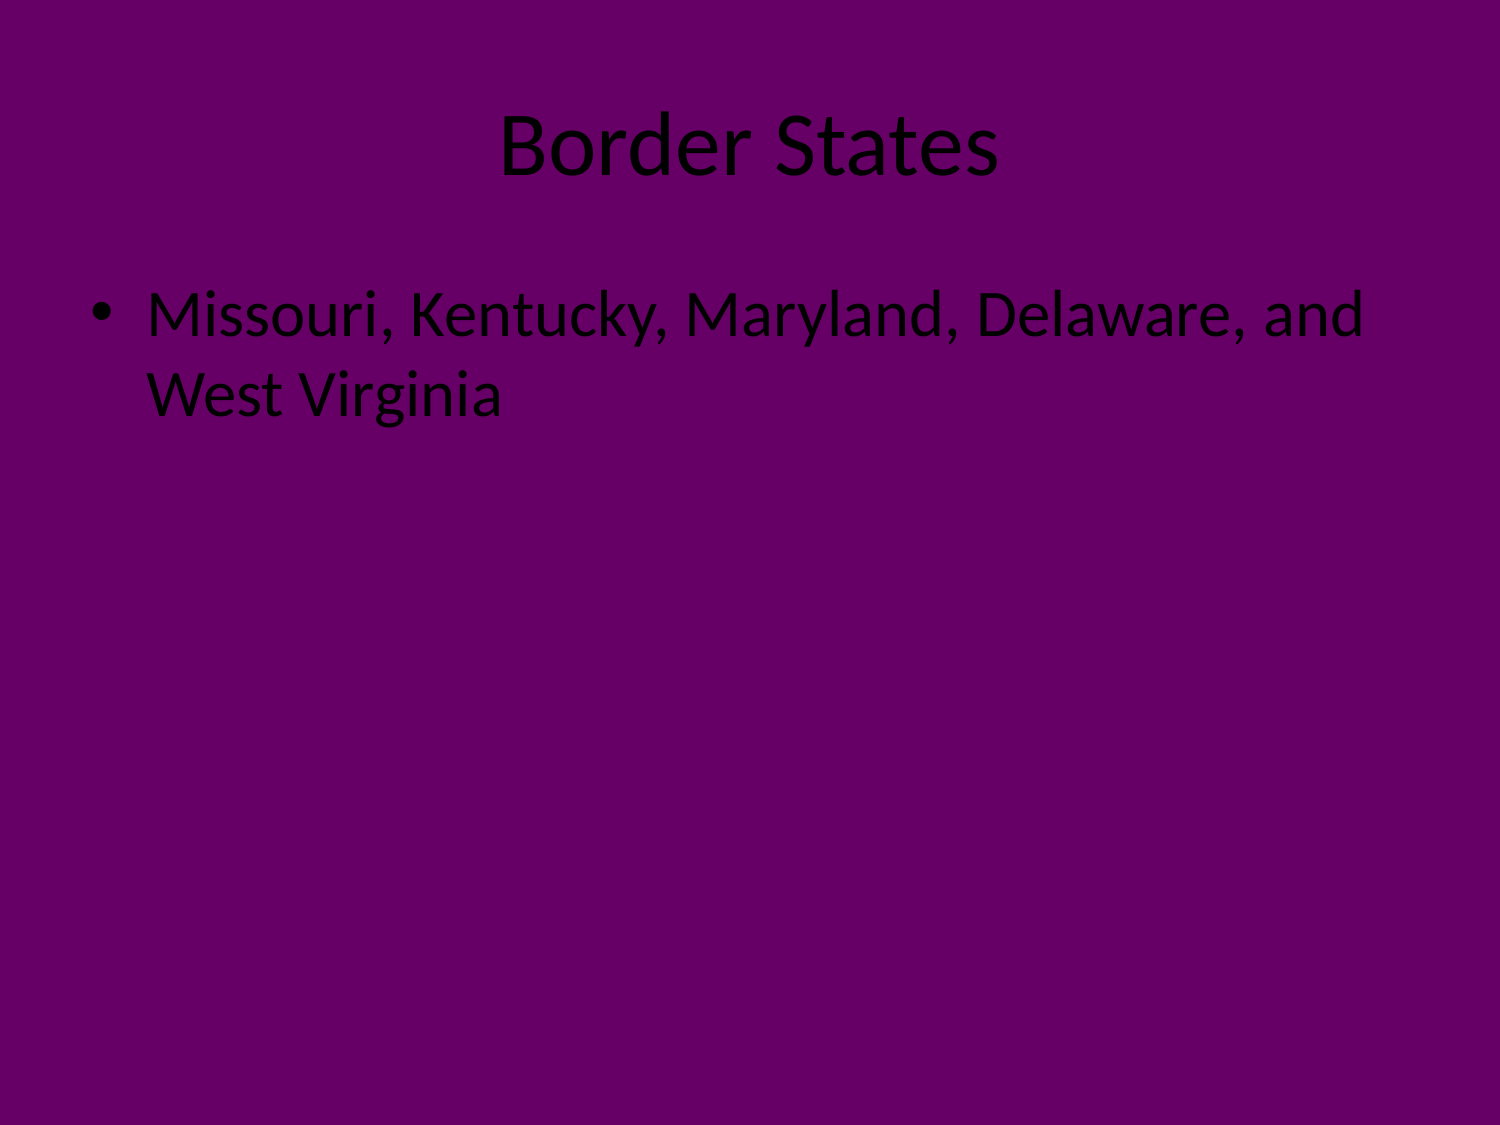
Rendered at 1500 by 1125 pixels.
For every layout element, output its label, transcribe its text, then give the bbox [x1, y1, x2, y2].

list Missouri, Kentucky, Maryland, Delaware, and West Virginia [75, 262, 1425, 1005]
title Border States [75, 45, 1425, 233]
